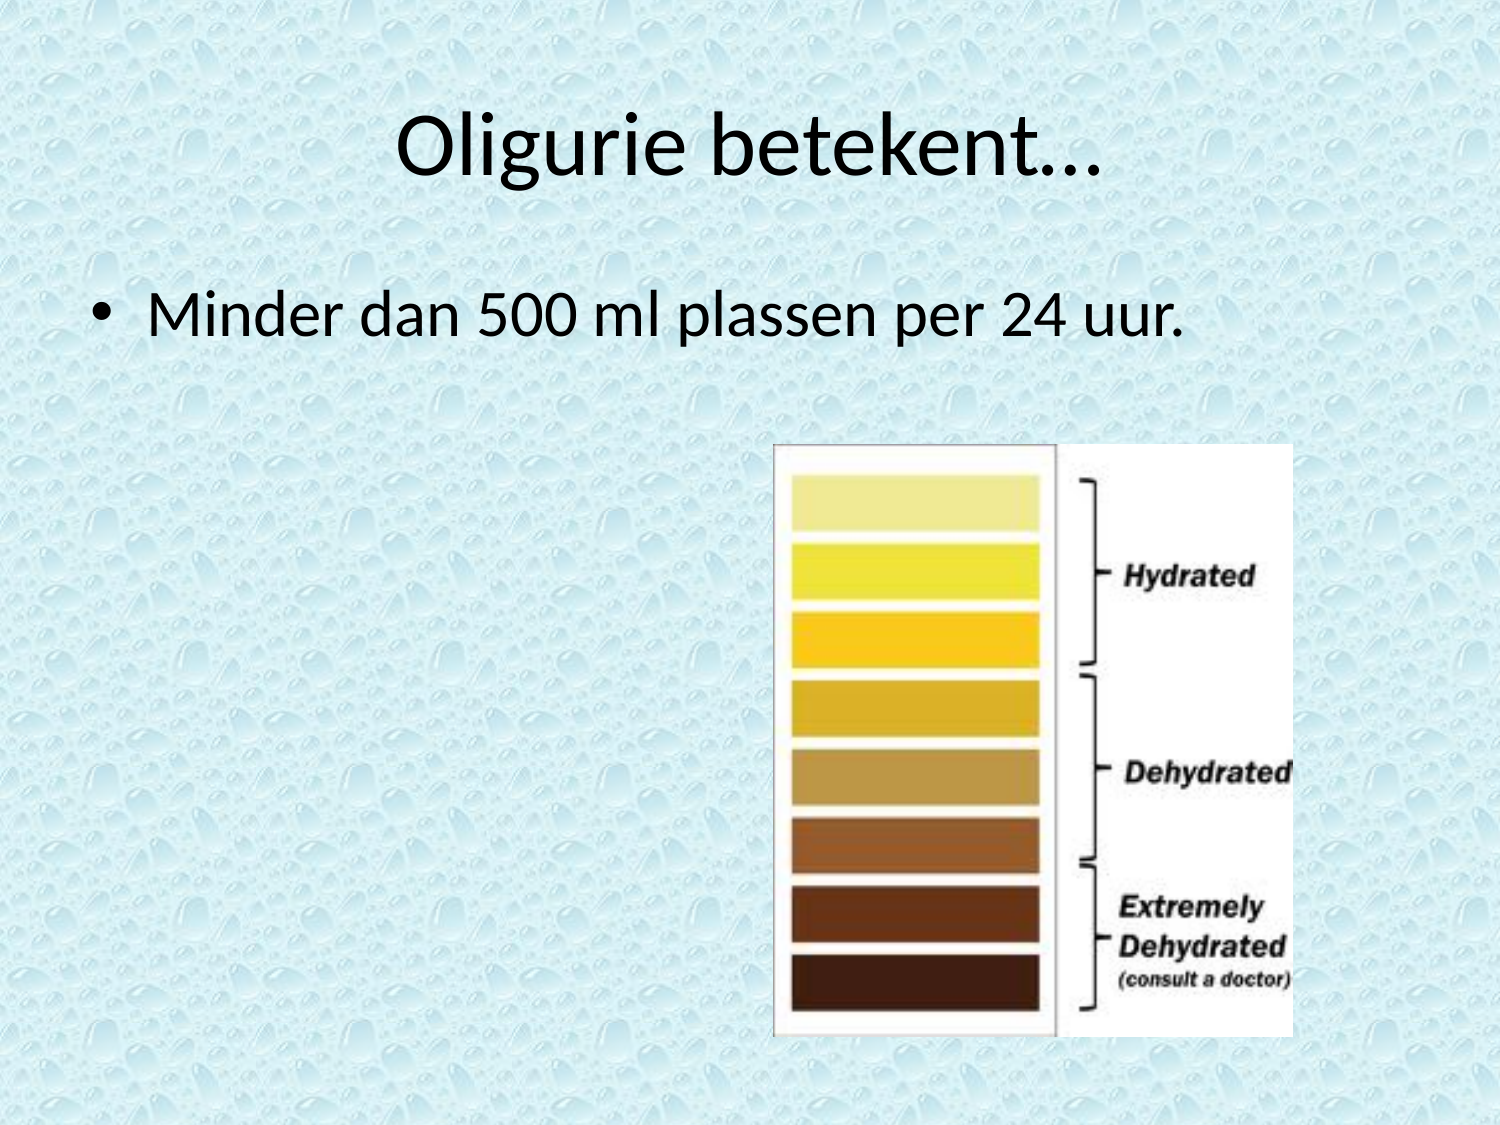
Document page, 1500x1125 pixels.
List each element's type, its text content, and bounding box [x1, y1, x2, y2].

title Oligurie betekent… [75, 45, 1425, 233]
list Minder dan 500 ml plassen per 24 uur. [75, 262, 1425, 1005]
picture [773, 444, 1293, 1038]
